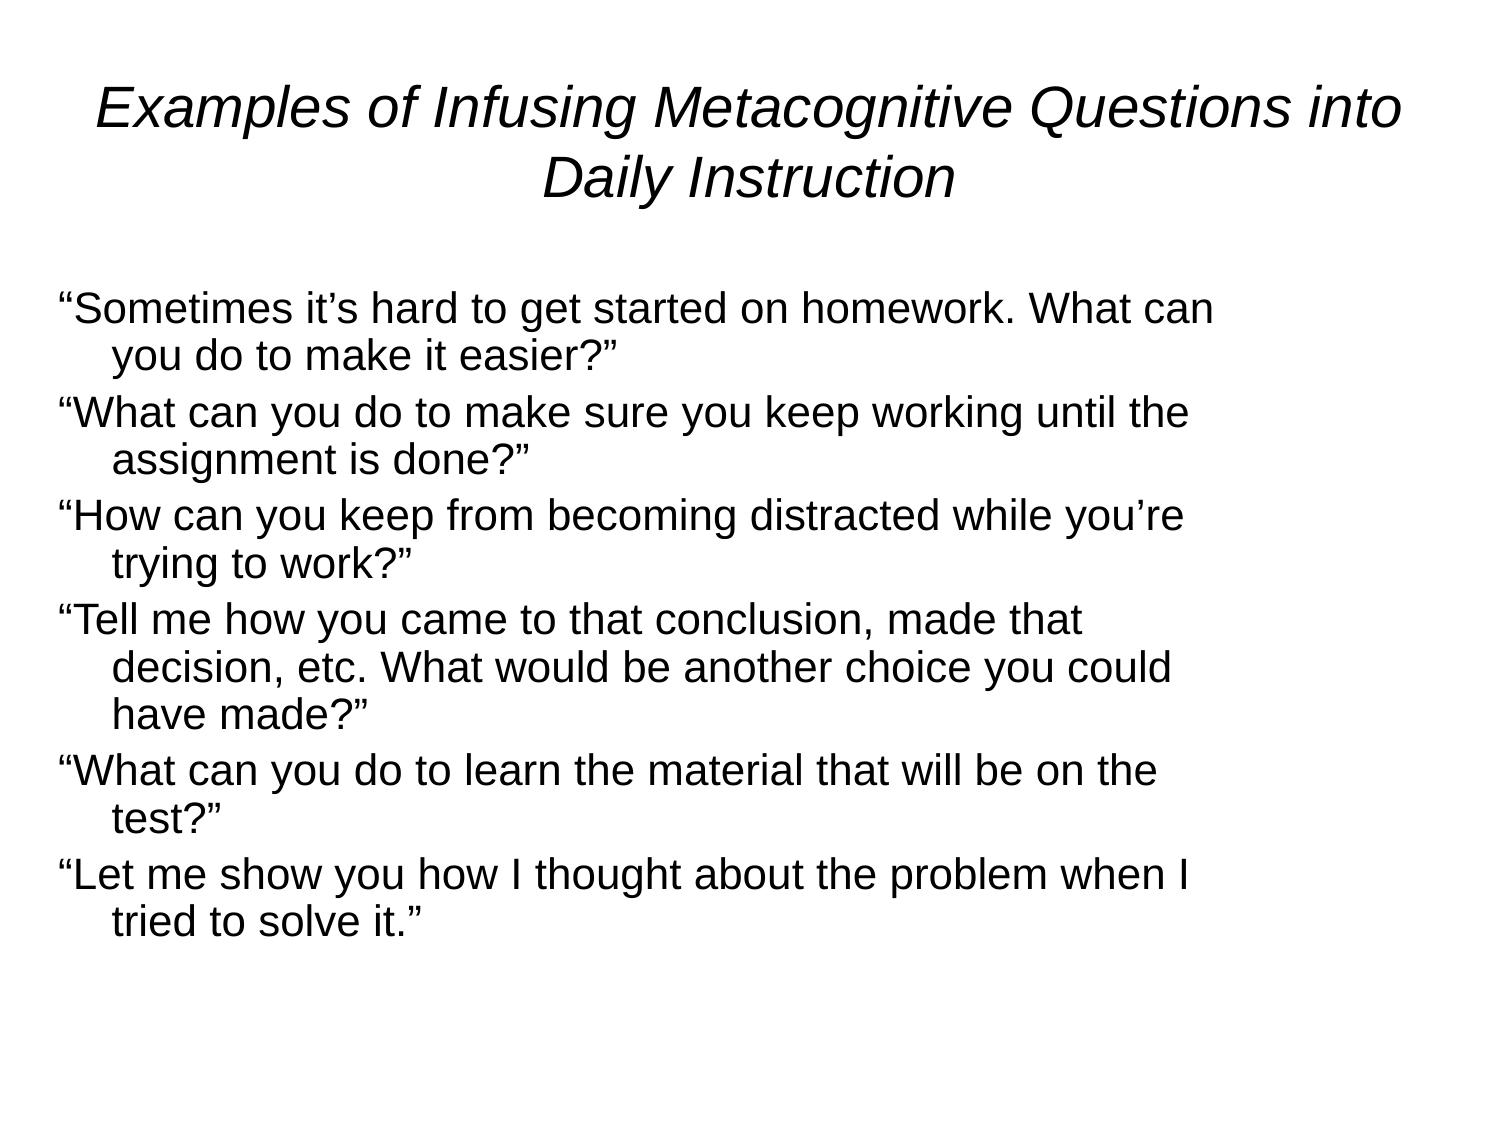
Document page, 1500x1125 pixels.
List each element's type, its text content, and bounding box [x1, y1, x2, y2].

title Examples of Infusing Metacognitive Questions into Daily Instruction [75, 45, 1425, 233]
list “Sometimes it’s hard to get started on homework. What can you do to make it easier?” “What can you do to make sure you keep working until the assignment is done?” “How can you keep from becoming distracted while you’re trying to work?” “Tell me how you came to that conclusion, made that decision, etc. What would be another choice you could have made?” “What can you do to learn the material that will be on the test?” “Let me show you how I thought about the problem when I tried to solve it.” [43, 276, 1255, 958]
